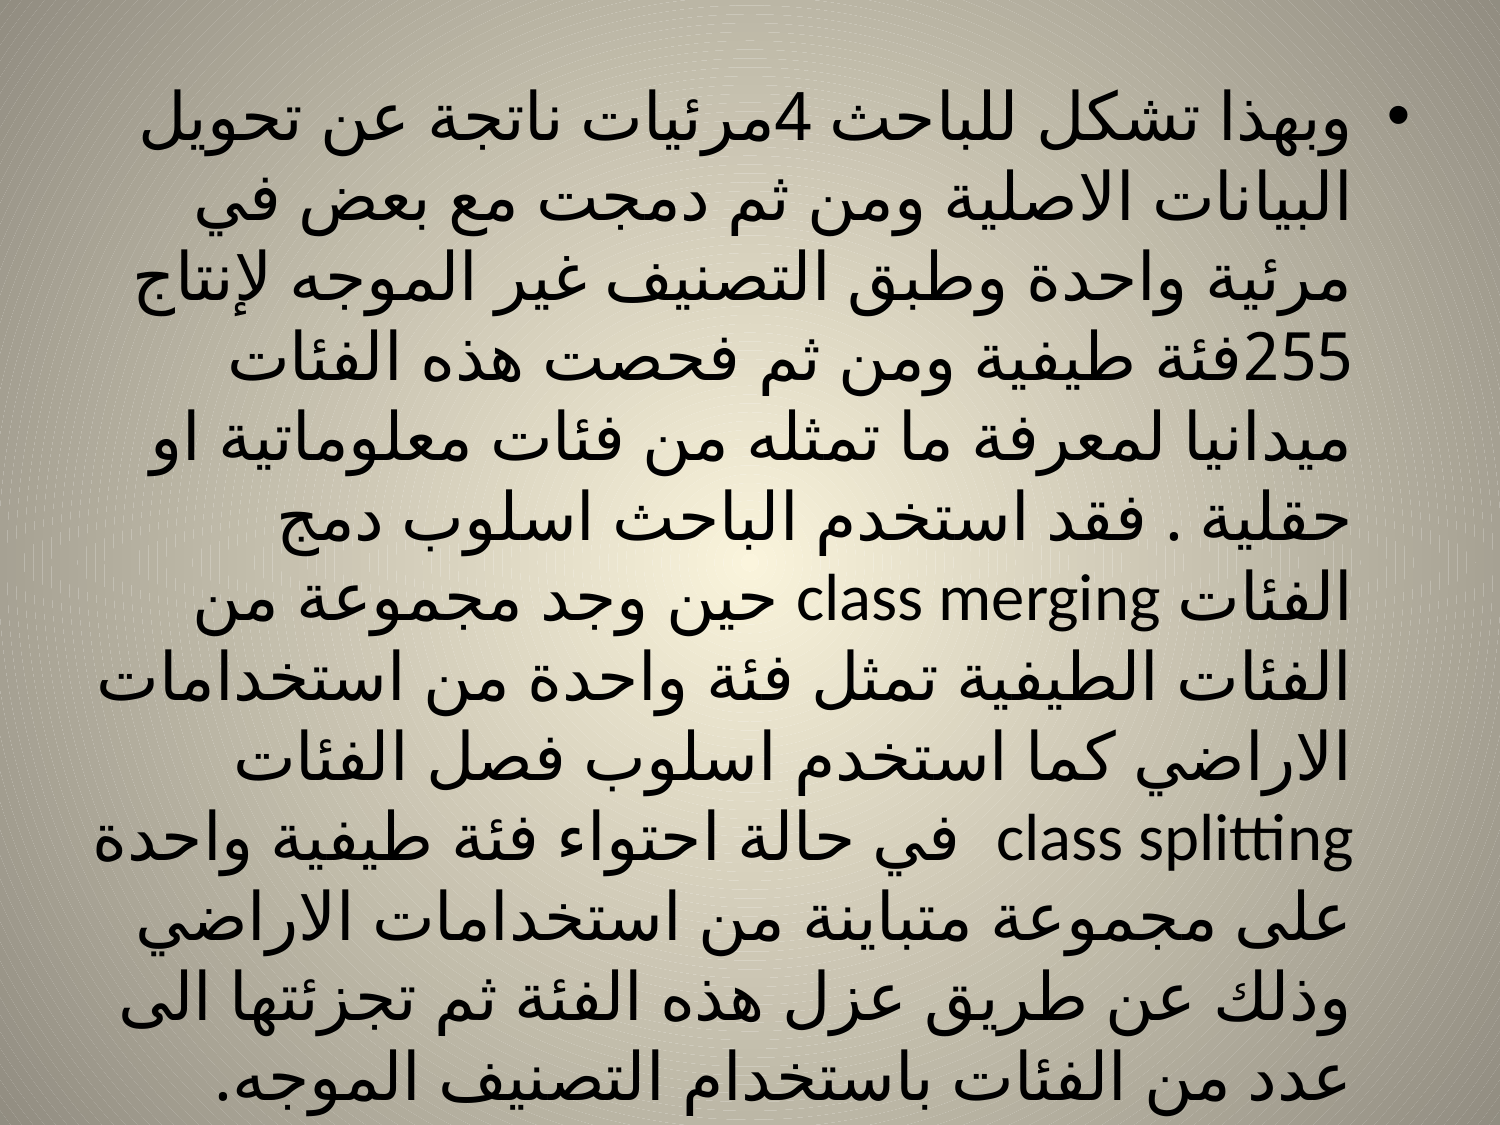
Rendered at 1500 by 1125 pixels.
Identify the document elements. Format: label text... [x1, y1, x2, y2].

list وبهذا تشكل للباحث 4مرئيات ناتجة عن تحويل البيانات الاصلية ومن ثم دمجت مع بعض في مرئية واحدة وطبق التصنيف غير الموجه لإنتاج 255فئة طيفية ومن ثم فحصت هذه الفئات ميدانيا لمعرفة ما تمثله من فئات معلوماتية او حقلية . فقد استخدم الباحث اسلوب دمج الفئات class merging حين وجد مجموعة من الفئات الطيفية تمثل فئة واحدة من استخدامات الاراضي كما استخدم اسلوب فصل الفئات class splitting في حالة احتواء فئة طيفية واحدة على مجموعة متباينة من استخدامات الاراضي وذلك عن طريق عزل هذه الفئة ثم تجزئتها الى عدد من الفئات باستخدام التصنيف الموجه. [75, 66, 1425, 1005]
